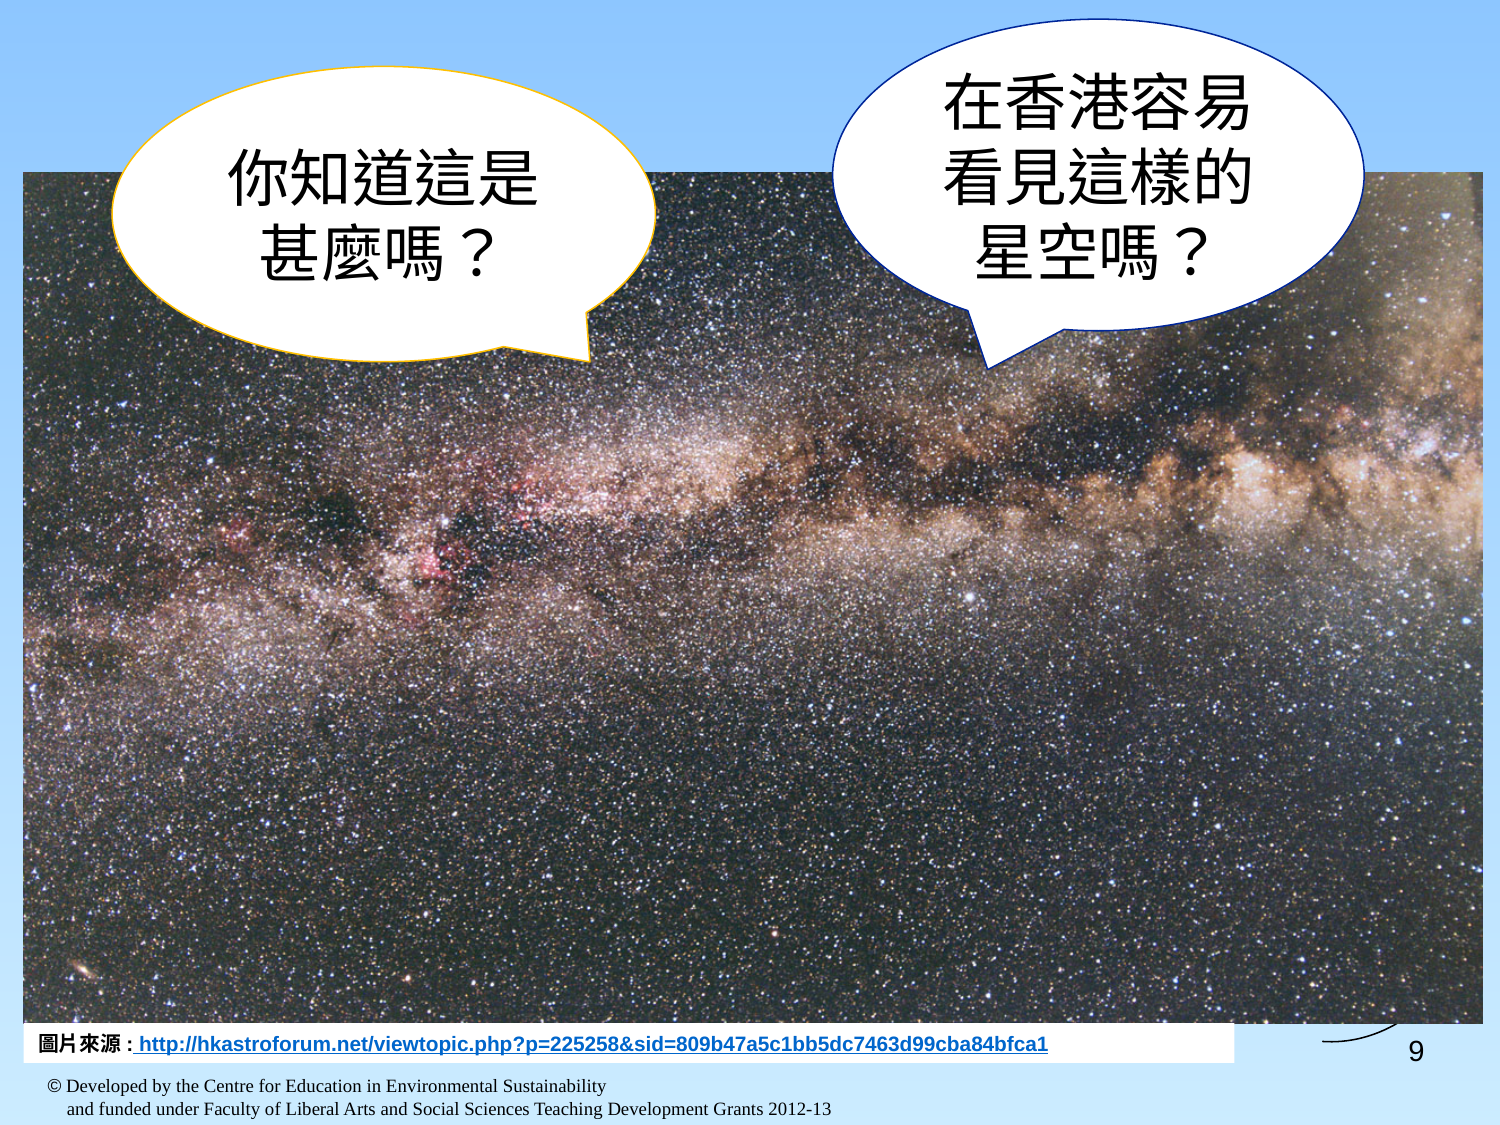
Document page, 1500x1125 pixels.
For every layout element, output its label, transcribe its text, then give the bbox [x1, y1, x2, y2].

text_box © Developed by the Centre for Education in Environmental Sustainability and funded under Faculty of Liberal Arts and Social Sciences Teaching Development Grants 2012-13 [33, 1066, 852, 1125]
text_box 你知道這是甚麼嗎？ [123, 66, 644, 171]
text_box 圖片來源: http://hkastroforum.net/viewtopic.php?p=225258&sid=809b47a5c1bb5dc7463d99cba84bfca1 [23, 1031, 1235, 1063]
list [23, 172, 1483, 1024]
slide_number 9 [1143, 1032, 1440, 1103]
text_box 在香港容易看見這樣的星空嗎？ [832, 19, 1365, 171]
